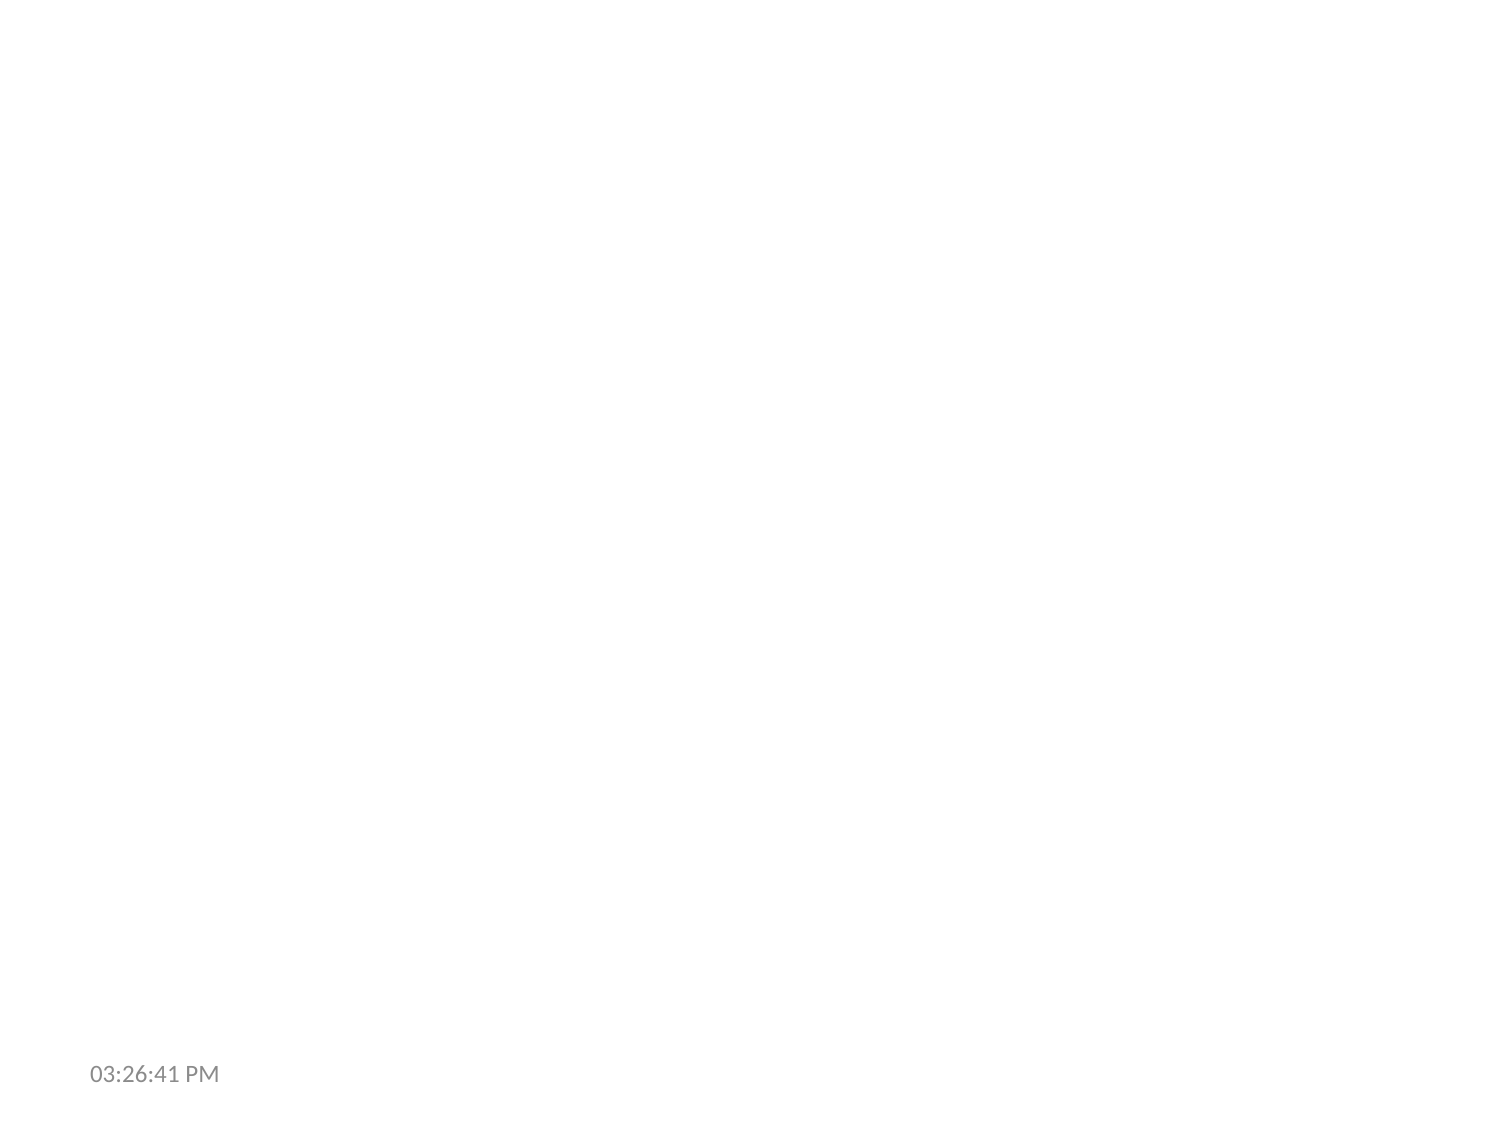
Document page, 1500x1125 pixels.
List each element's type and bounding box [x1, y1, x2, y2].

slide_number [75, 1042, 425, 1103]
